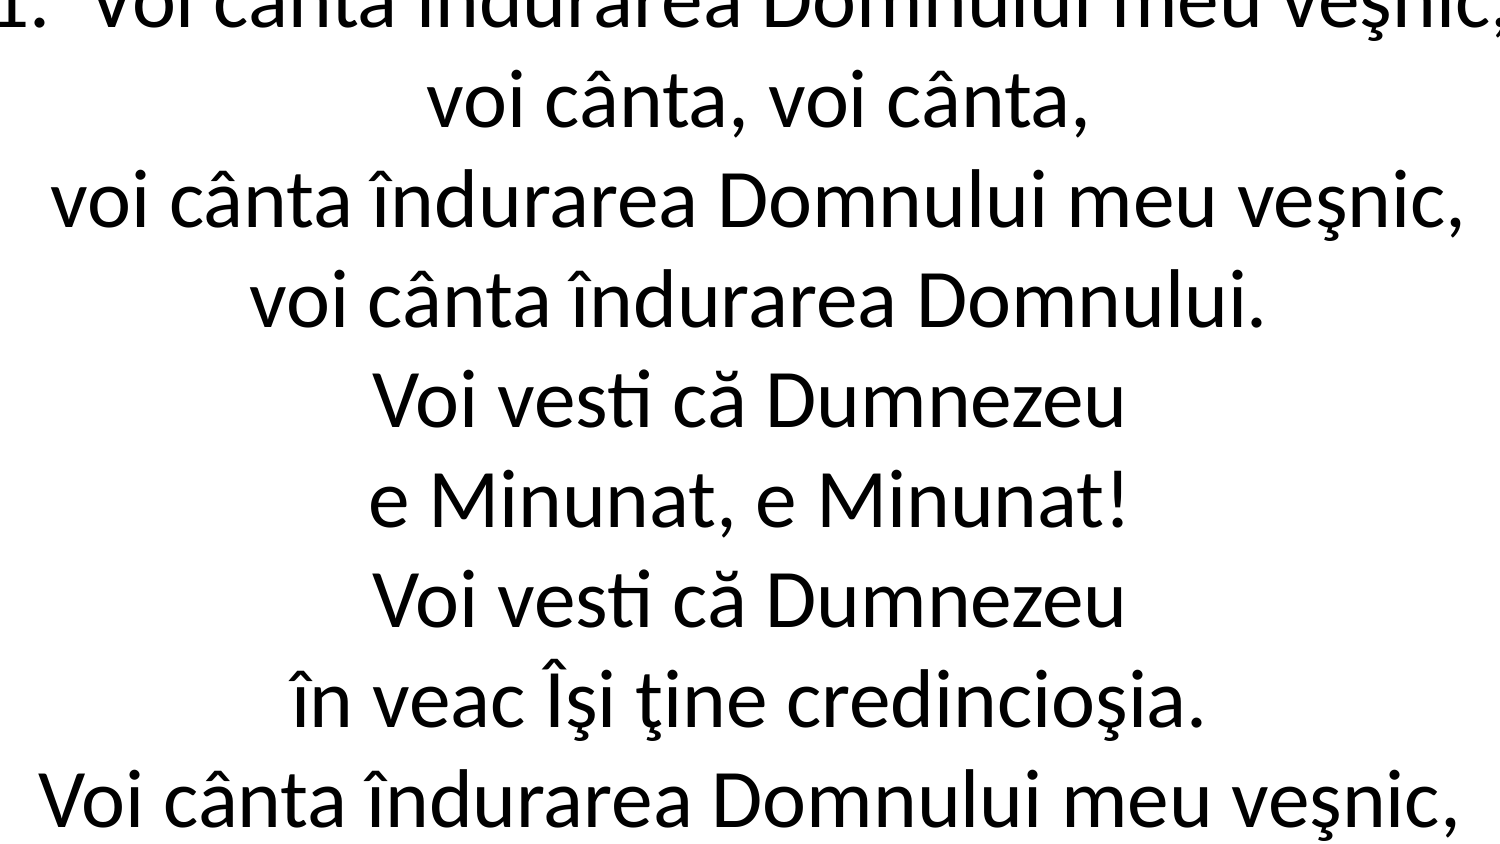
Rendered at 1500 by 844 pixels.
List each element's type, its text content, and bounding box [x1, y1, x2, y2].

text_box 1. Voi cânta îndurarea Domnului meu veşnic, voi cânta, voi cânta, voi cânta îndurarea Domnului meu veşnic, voi cânta îndurarea Domnului. Voi vesti că Dumnezeu e Minunat, e Minunat! Voi vesti că Dumnezeu în veac Îşi ţine credincioşia. Voi cânta îndurarea Domnului meu veşnic, voi cânta îndurarea Domnului. [0, 0, 1500, 844]
